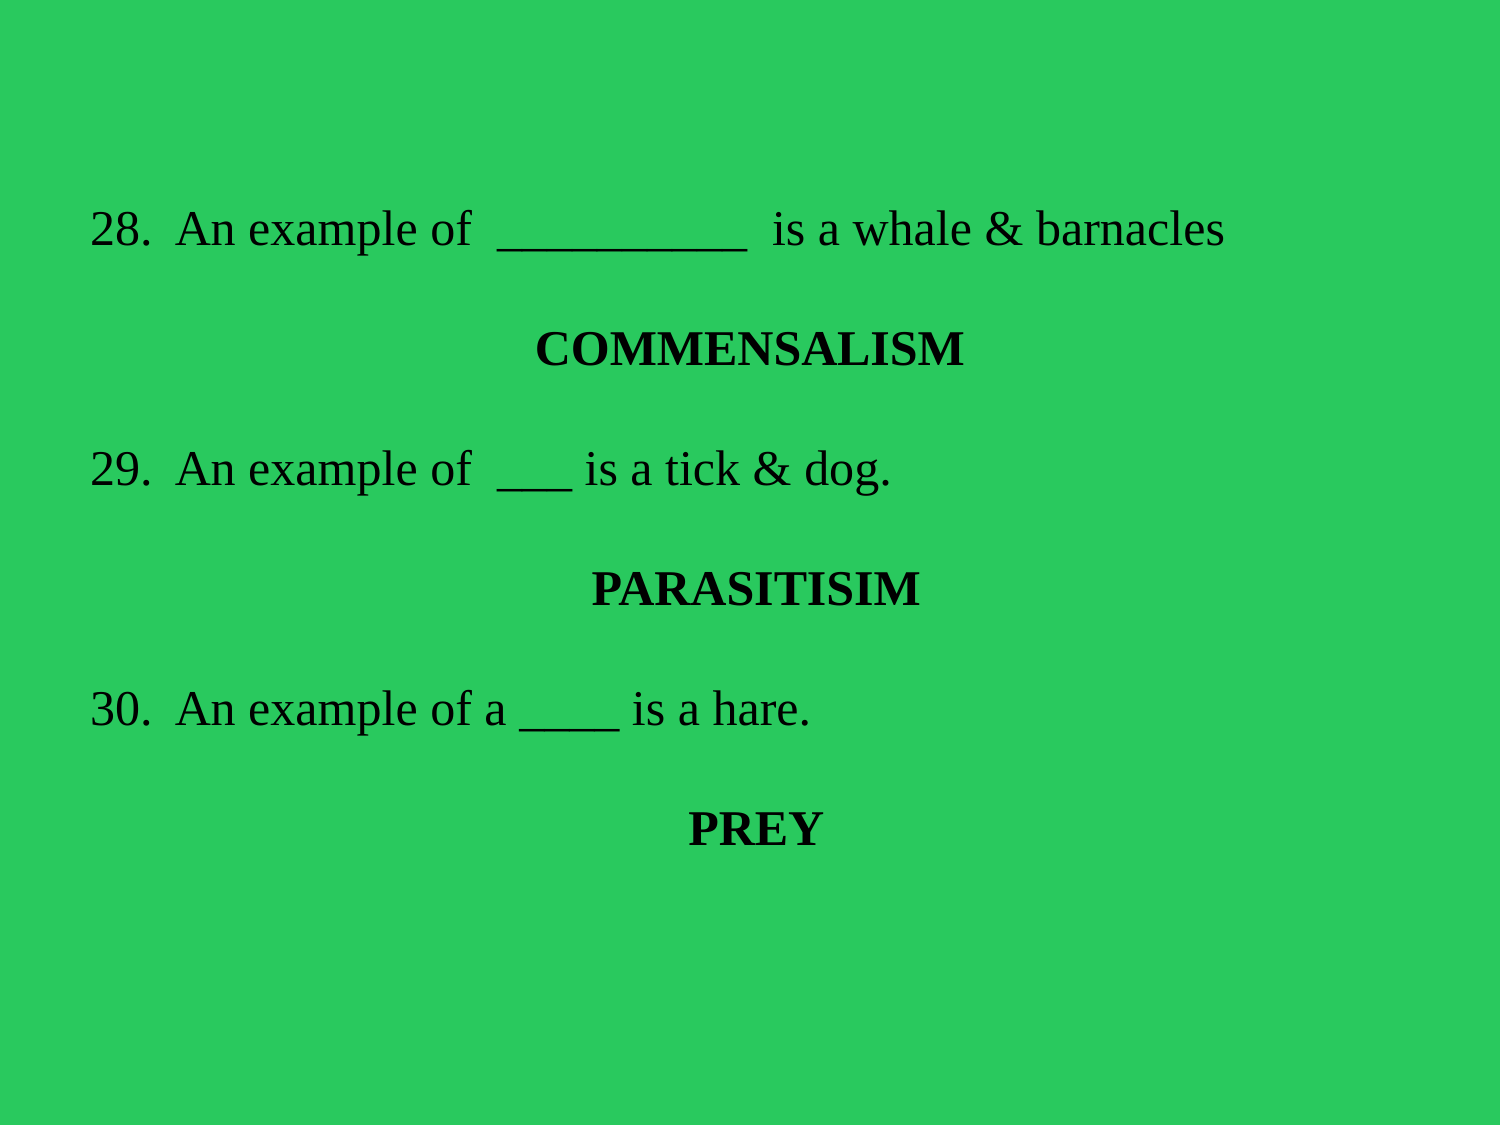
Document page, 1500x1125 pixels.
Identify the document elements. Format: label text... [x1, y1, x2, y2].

list 28. An example of __________ is a whale & barnacles COMMENSALISM 29. An example of ___ is a tick & dog. PARASITISIM 30. An example of a ____ is a hare. PREY [75, 187, 1425, 930]
